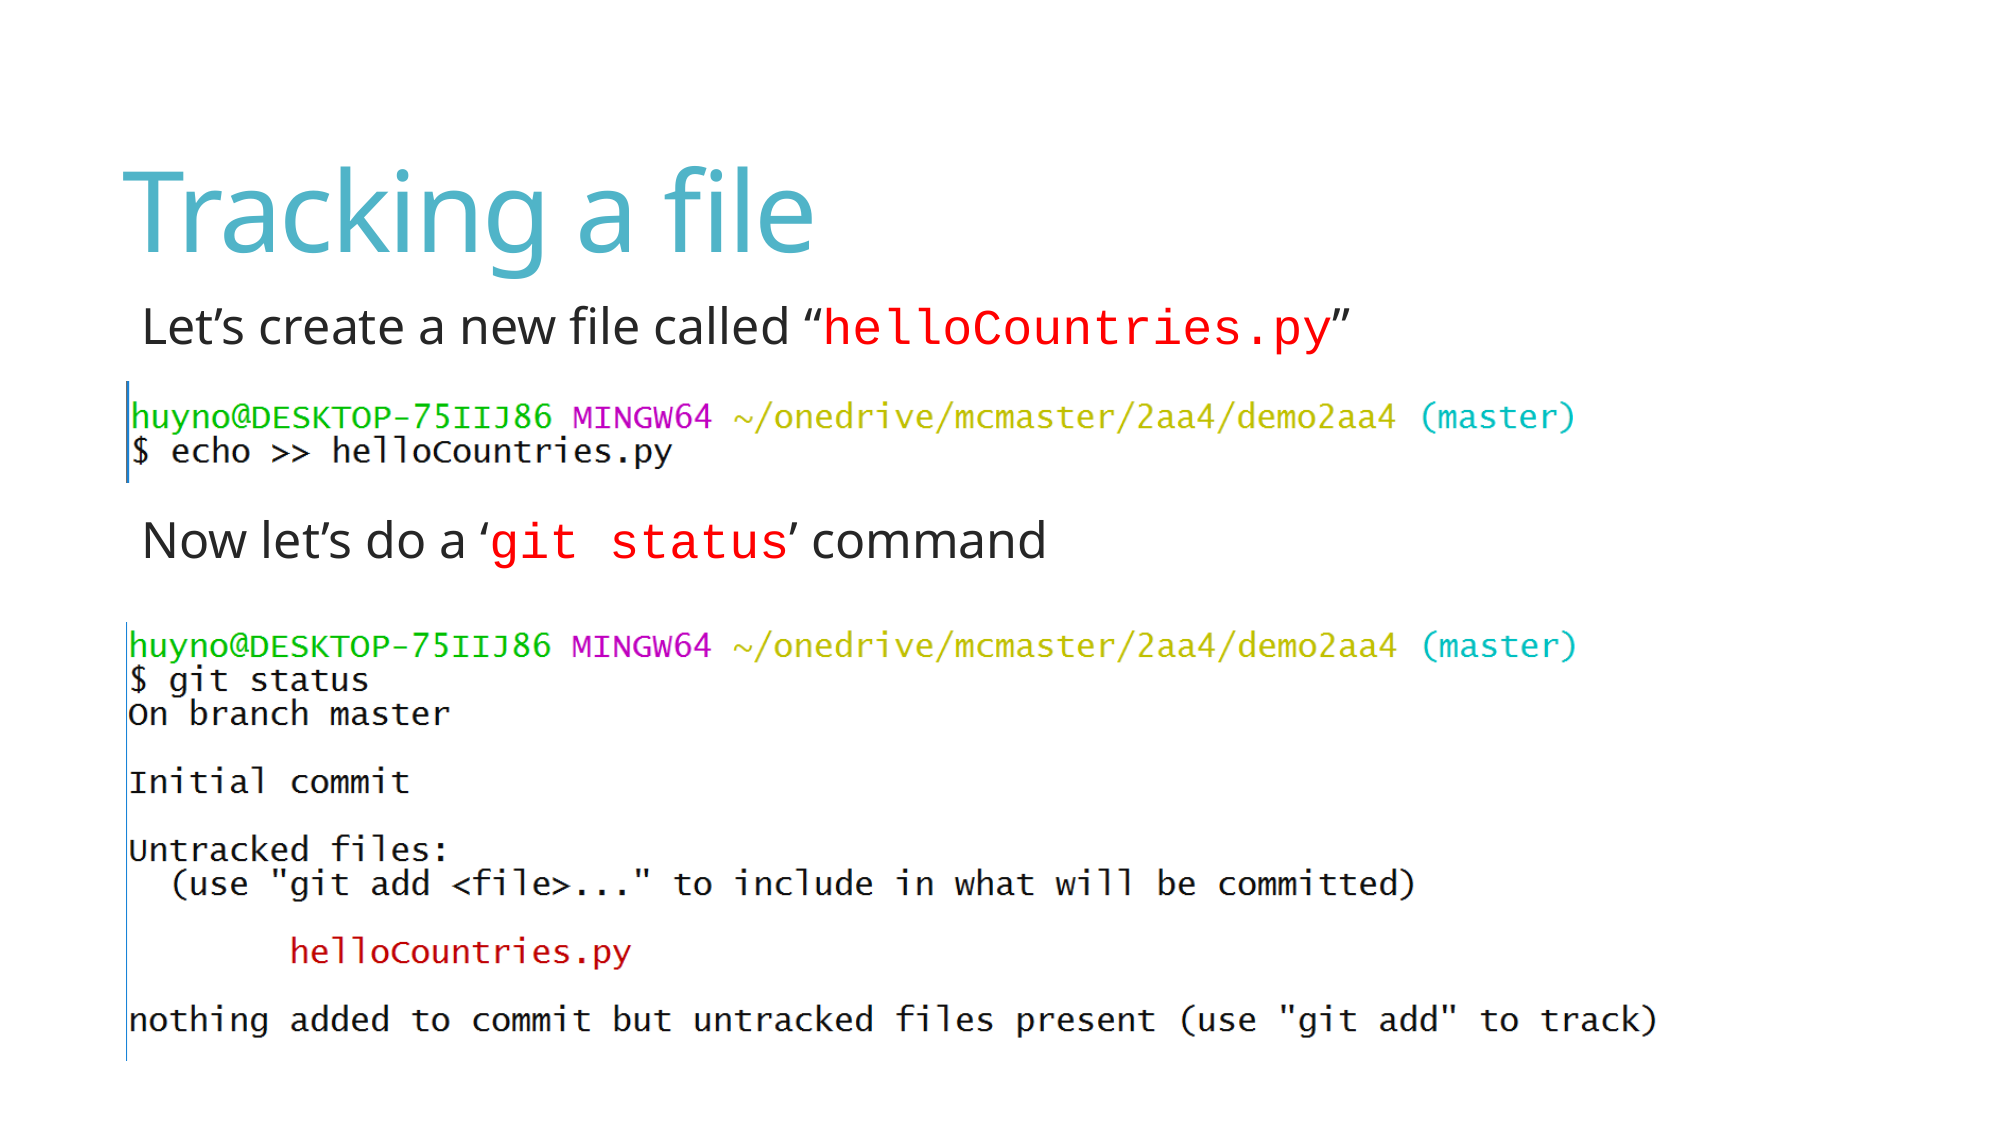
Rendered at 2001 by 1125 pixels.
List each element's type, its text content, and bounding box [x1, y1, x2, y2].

picture [126, 381, 1610, 483]
title Tracking a file [107, 81, 1875, 354]
list Let’s create a new file called “helloCountries.py” [126, 296, 1891, 369]
text_box Now let’s do a ‘git status’ command [126, 510, 1891, 608]
picture [126, 622, 1670, 1061]
